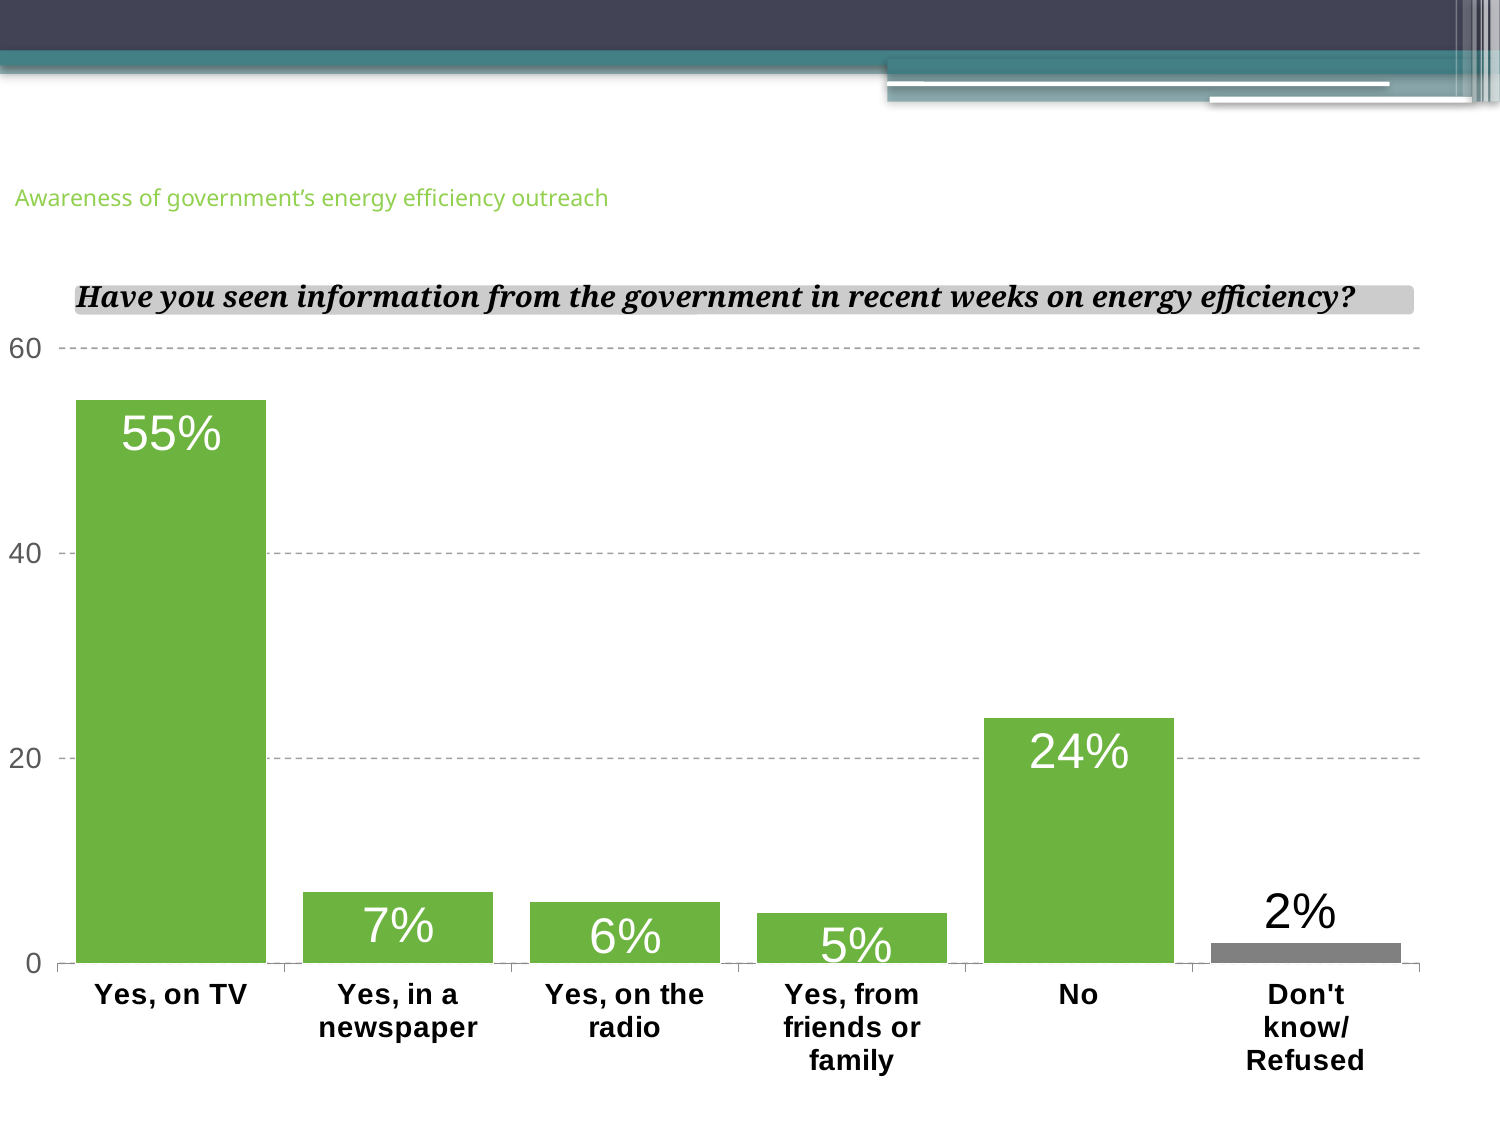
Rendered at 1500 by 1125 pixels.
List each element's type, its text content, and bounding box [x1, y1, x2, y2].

chart [0, 312, 1438, 1101]
title Awareness of government’s energy efficiency outreach [0, 174, 1500, 250]
text_box Have you seen information from the government in recent weeks on energy efficiency? [74, 285, 1414, 309]
